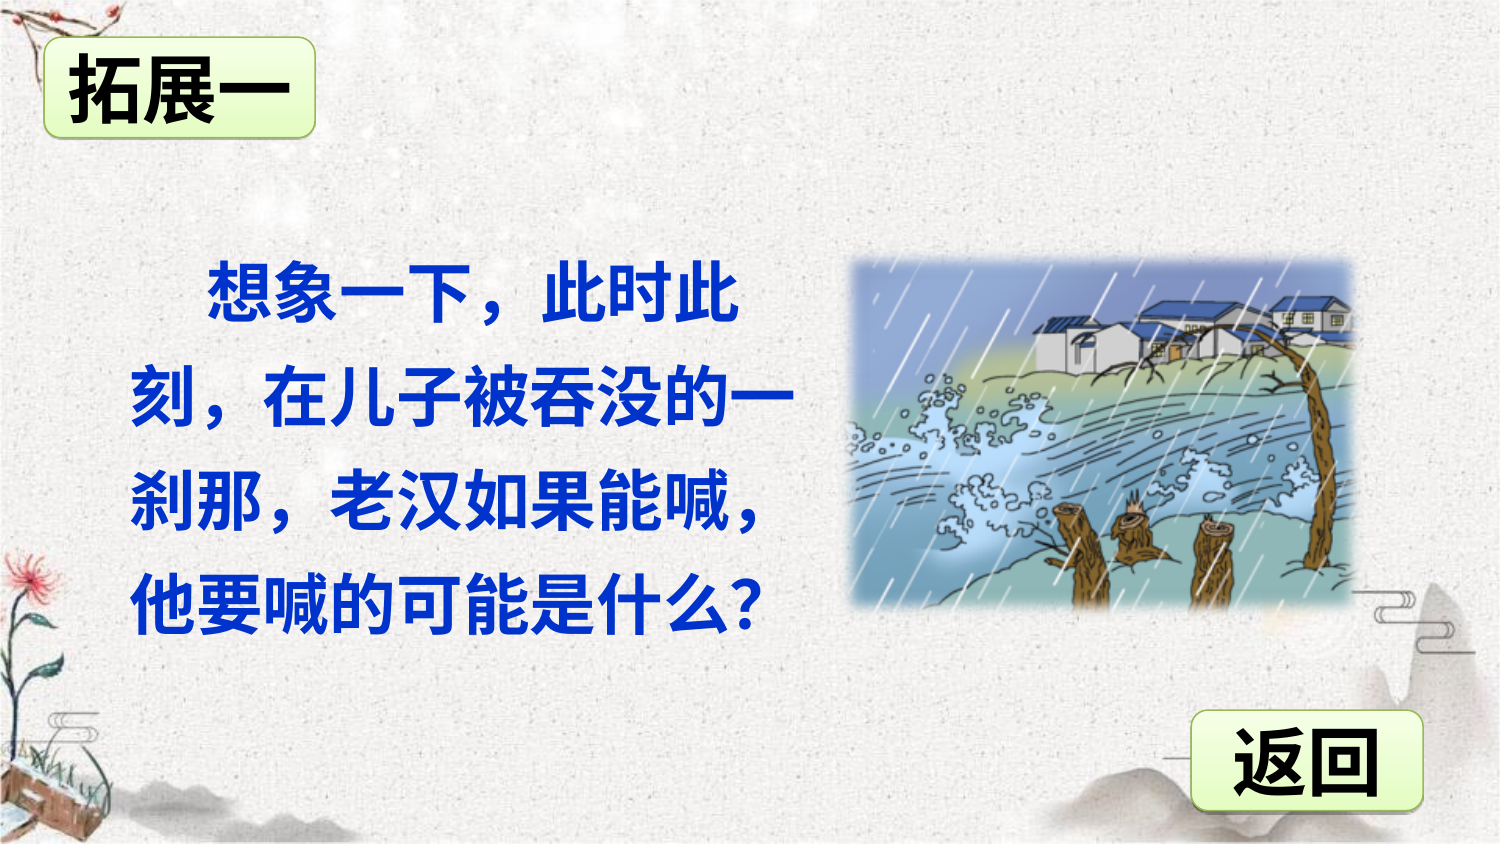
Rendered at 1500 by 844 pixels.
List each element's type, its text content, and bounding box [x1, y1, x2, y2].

text_box 想象一下，此时此刻，在儿子被吞没的一刹那，老汉如果能喊，他要喊的可能是什么？ [114, 219, 835, 651]
picture [0, 0, 1500, 844]
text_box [1182, 707, 1433, 812]
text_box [34, 34, 326, 139]
